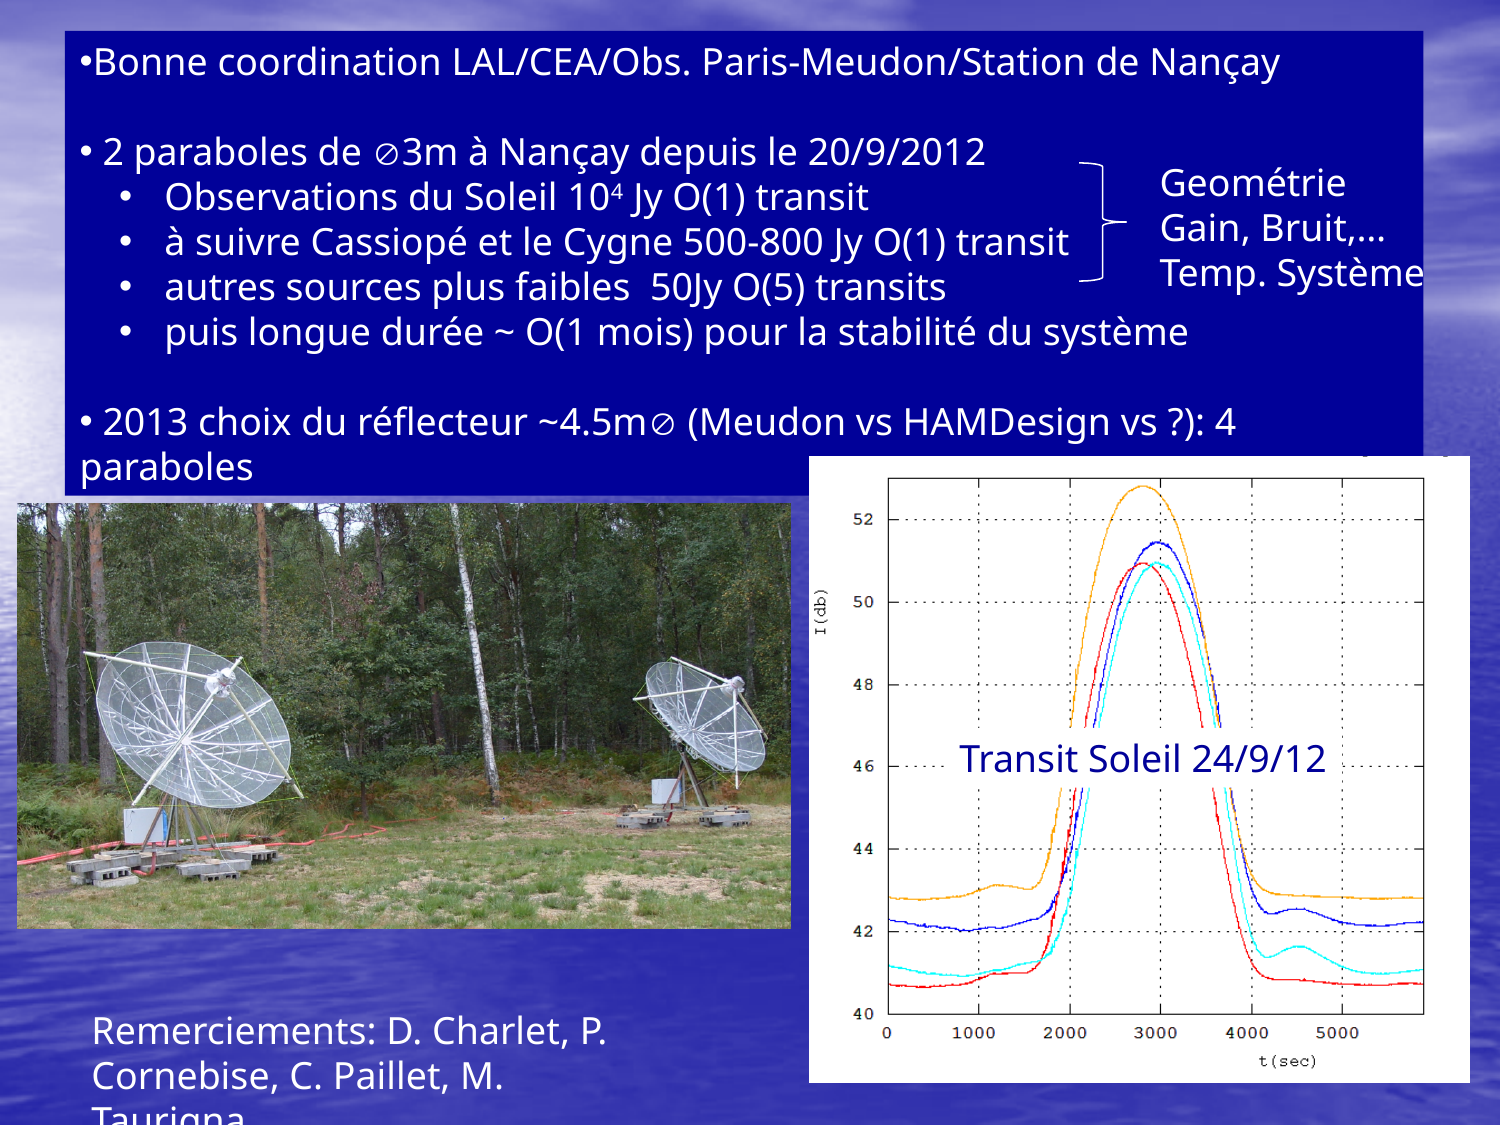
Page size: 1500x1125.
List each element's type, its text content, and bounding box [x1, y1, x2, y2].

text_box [64, 30, 1436, 456]
picture [808, 455, 1471, 1083]
text_box Remerciements: D. Charlet, P. Cornebise, C. Paillet, M. Taurigna [76, 999, 680, 1125]
picture [17, 503, 791, 929]
